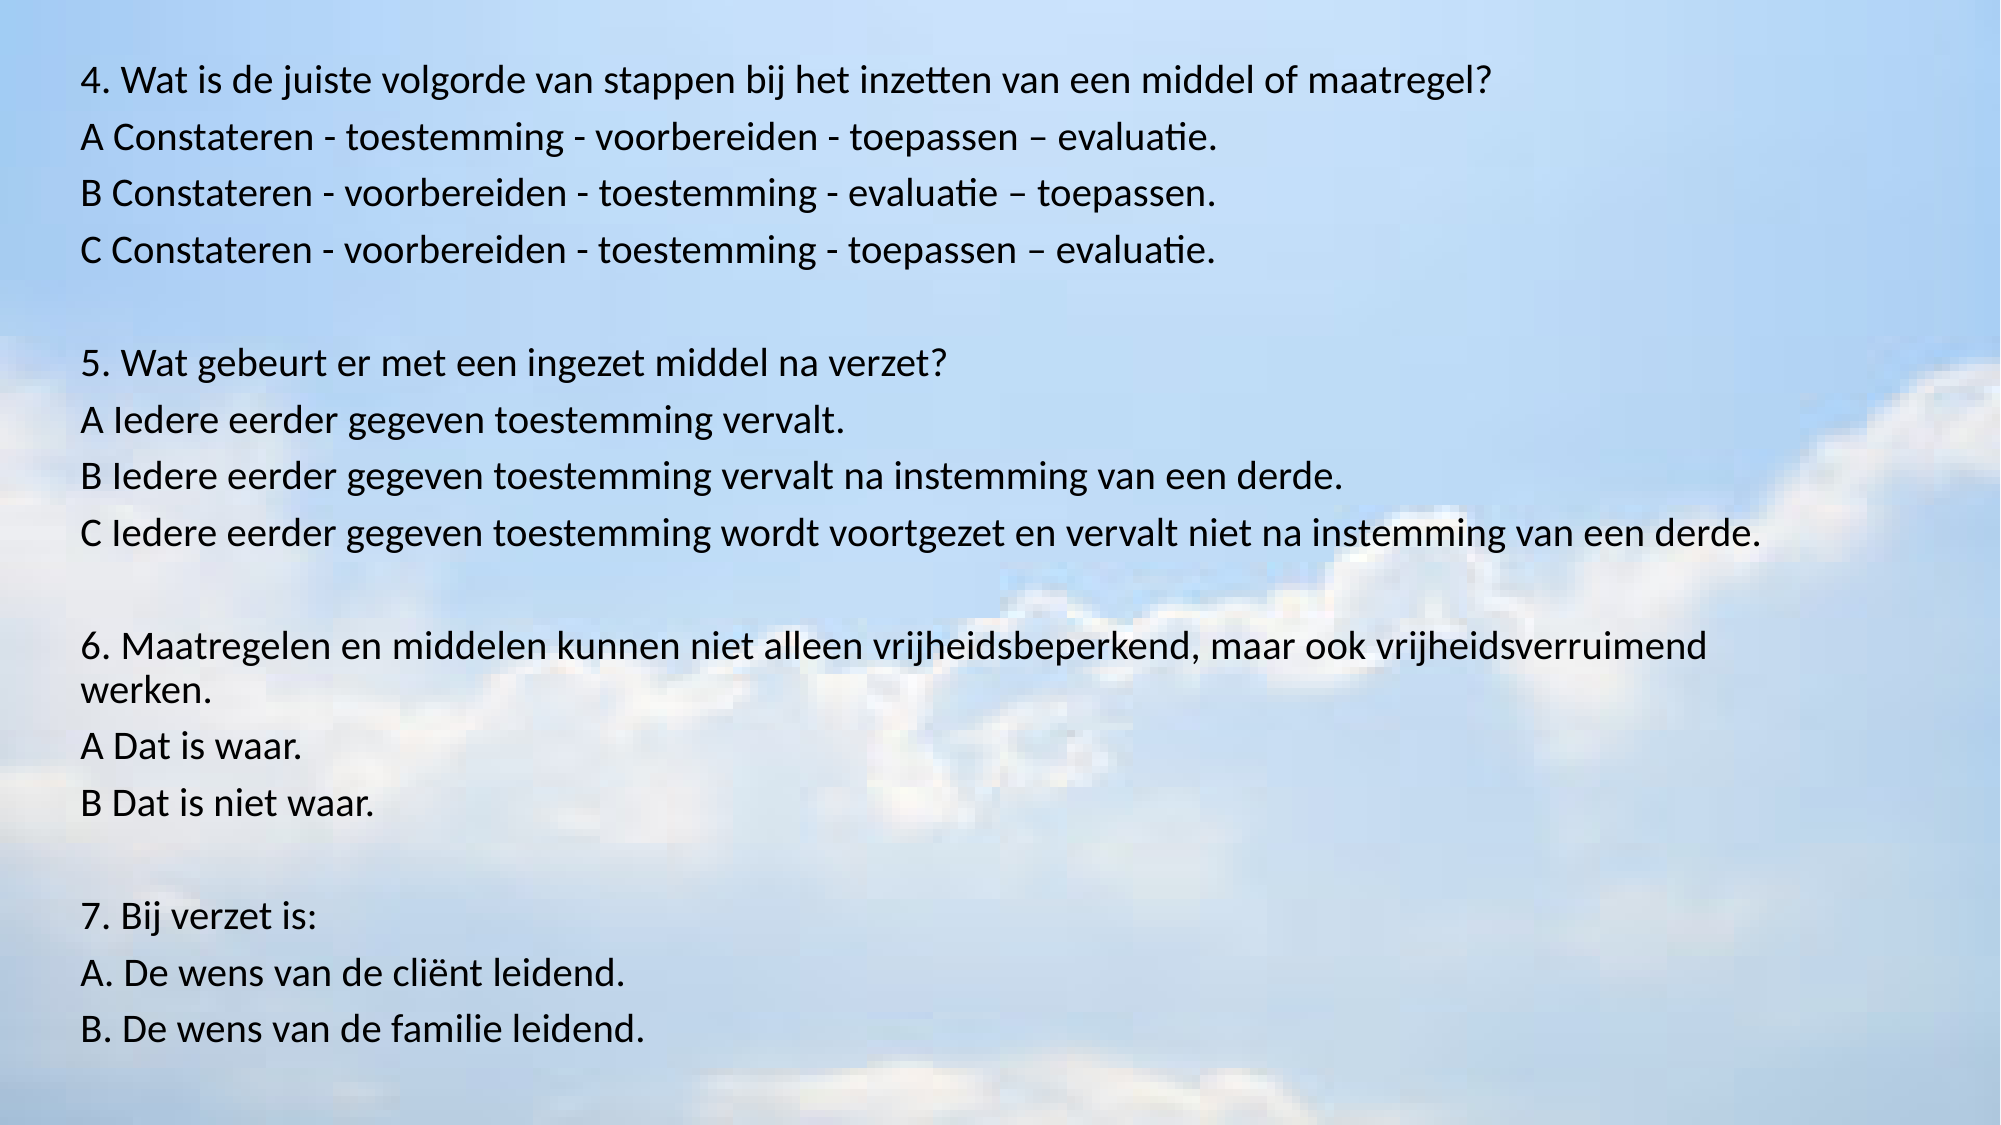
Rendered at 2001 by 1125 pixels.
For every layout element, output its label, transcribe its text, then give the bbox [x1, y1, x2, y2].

list 4. Wat is de juiste volgorde van stappen bij het inzetten van een middel of maatregel? A Constateren - toestemming - voorbereiden - toepassen – evaluatie. B Constateren - voorbereiden - toestemming - evaluatie – toepassen. C Constateren - voorbereiden - toestemming - toepassen – evaluatie. 5. Wat gebeurt er met een ingezet middel na verzet? A Iedere eerder gegeven toestemming vervalt. B Iedere eerder gegeven toestemming vervalt na instemming van een derde. C Iedere eerder gegeven toestemming wordt voortgezet en vervalt niet na instemming van een derde. 6. Maatregelen en middelen kunnen niet alleen vrijheidsbeperkend, maar ook vrijheidsverruimend werken. A Dat is waar. B Dat is niet waar. 7. Bij verzet is: A. De wens van de cliënt leidend. B. De wens van de familie leidend. [65, 51, 1791, 1096]
picture [0, 0, 2001, 1125]
